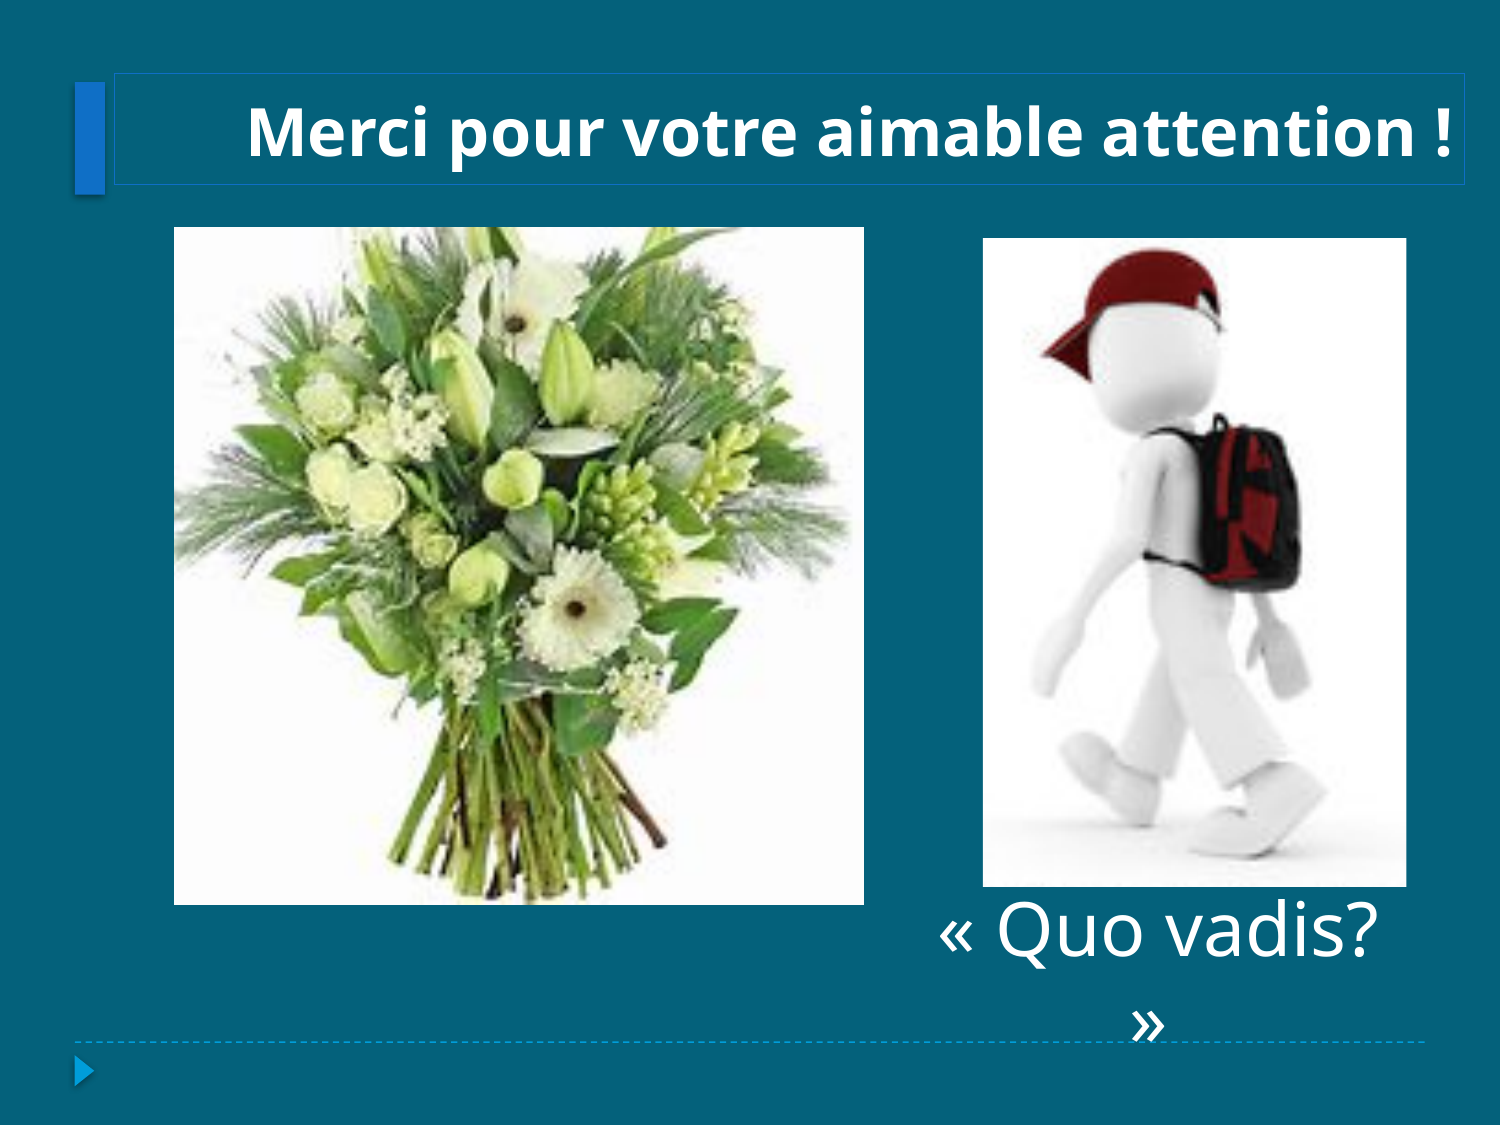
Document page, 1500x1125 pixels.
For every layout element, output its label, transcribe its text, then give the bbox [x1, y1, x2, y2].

picture [175, 228, 863, 904]
picture [983, 239, 1406, 886]
title Merci pour votre aimable attention ! [114, 73, 1465, 185]
list « Quo vadis? » [911, 647, 1407, 1125]
